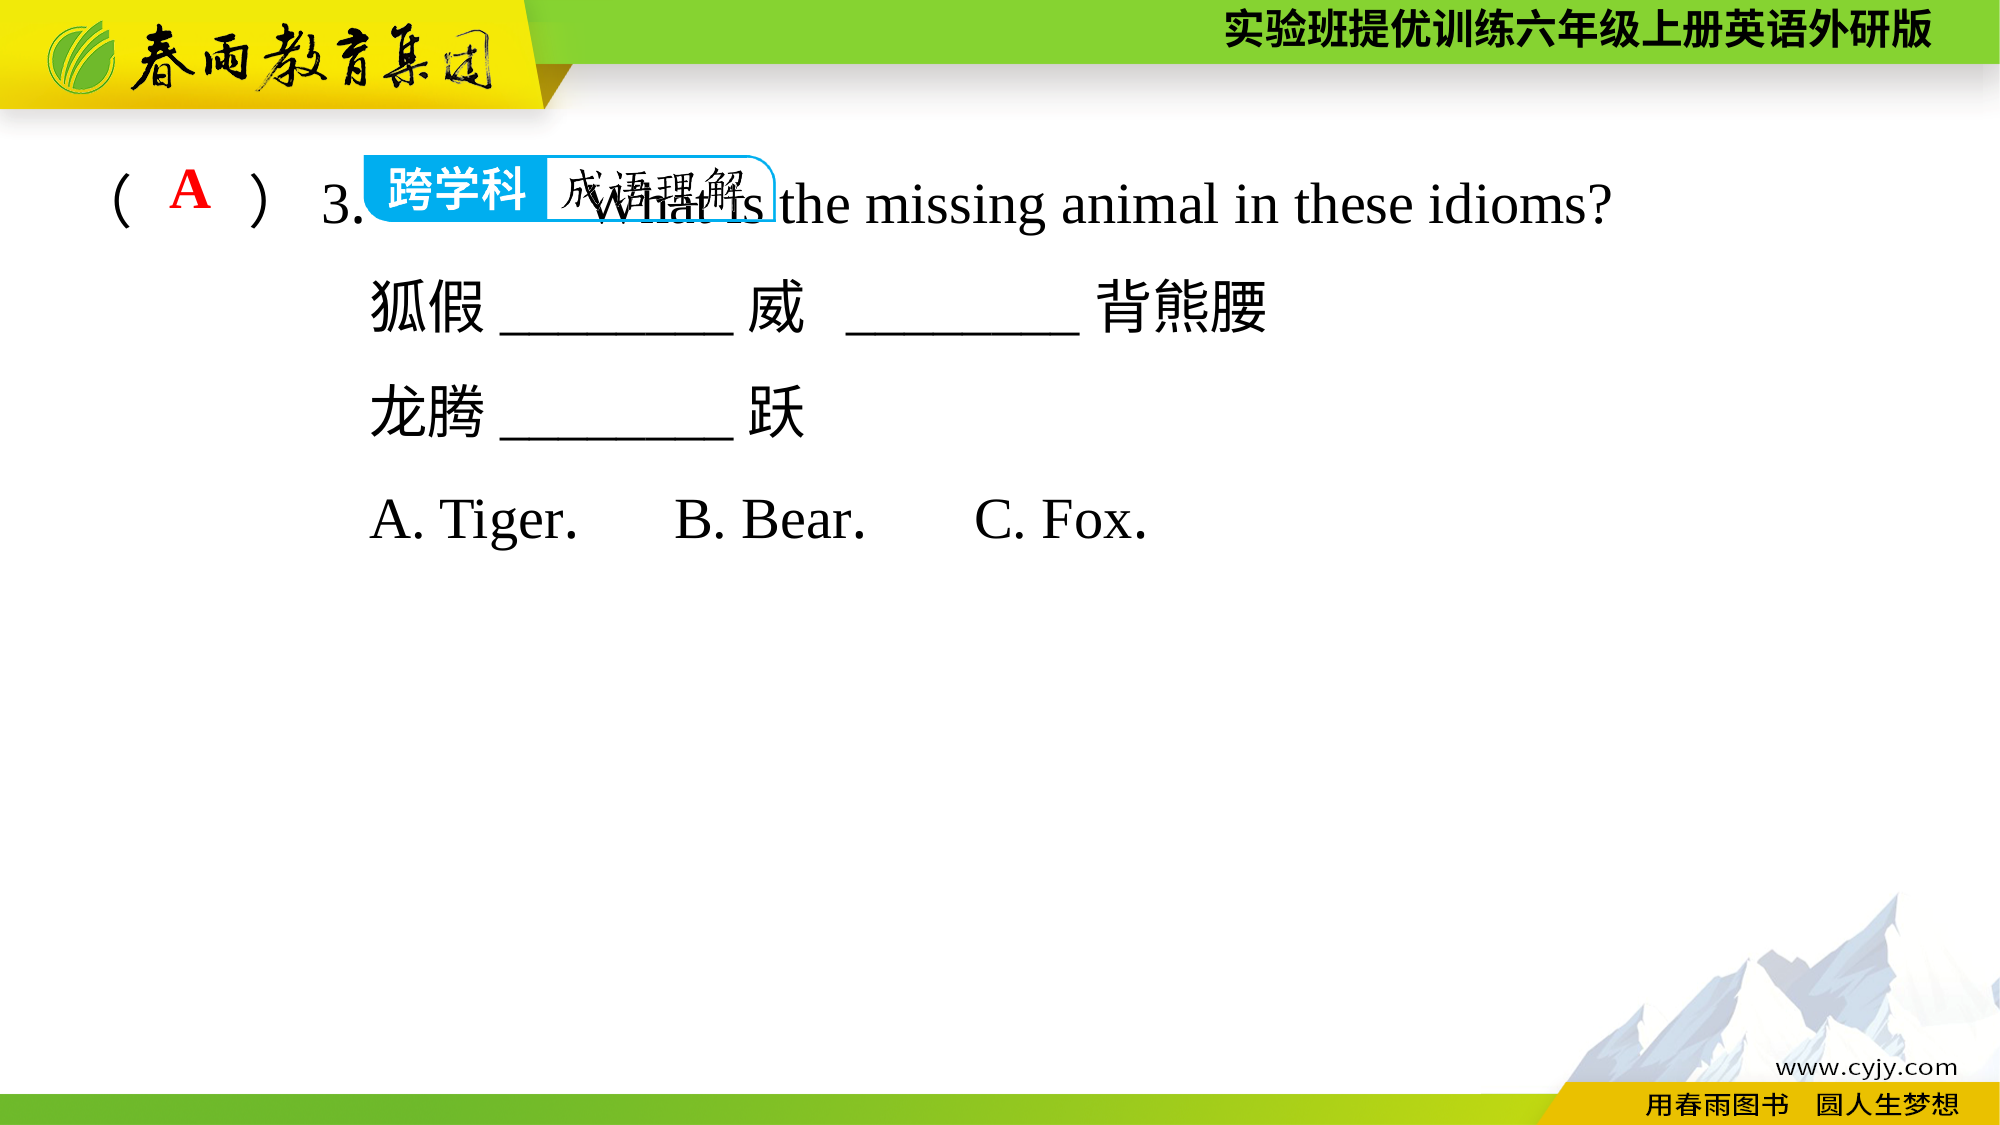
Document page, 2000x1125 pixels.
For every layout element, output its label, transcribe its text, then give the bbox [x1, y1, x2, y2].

text_box A [154, 142, 227, 228]
picture [0, 0, 2000, 1125]
list （ ）3. What is the missing animal in these idioms? 狐假________威 ________背熊腰 龙腾________跃 A. Tiger. B. Bear. C. Fox. [59, 122, 1944, 549]
